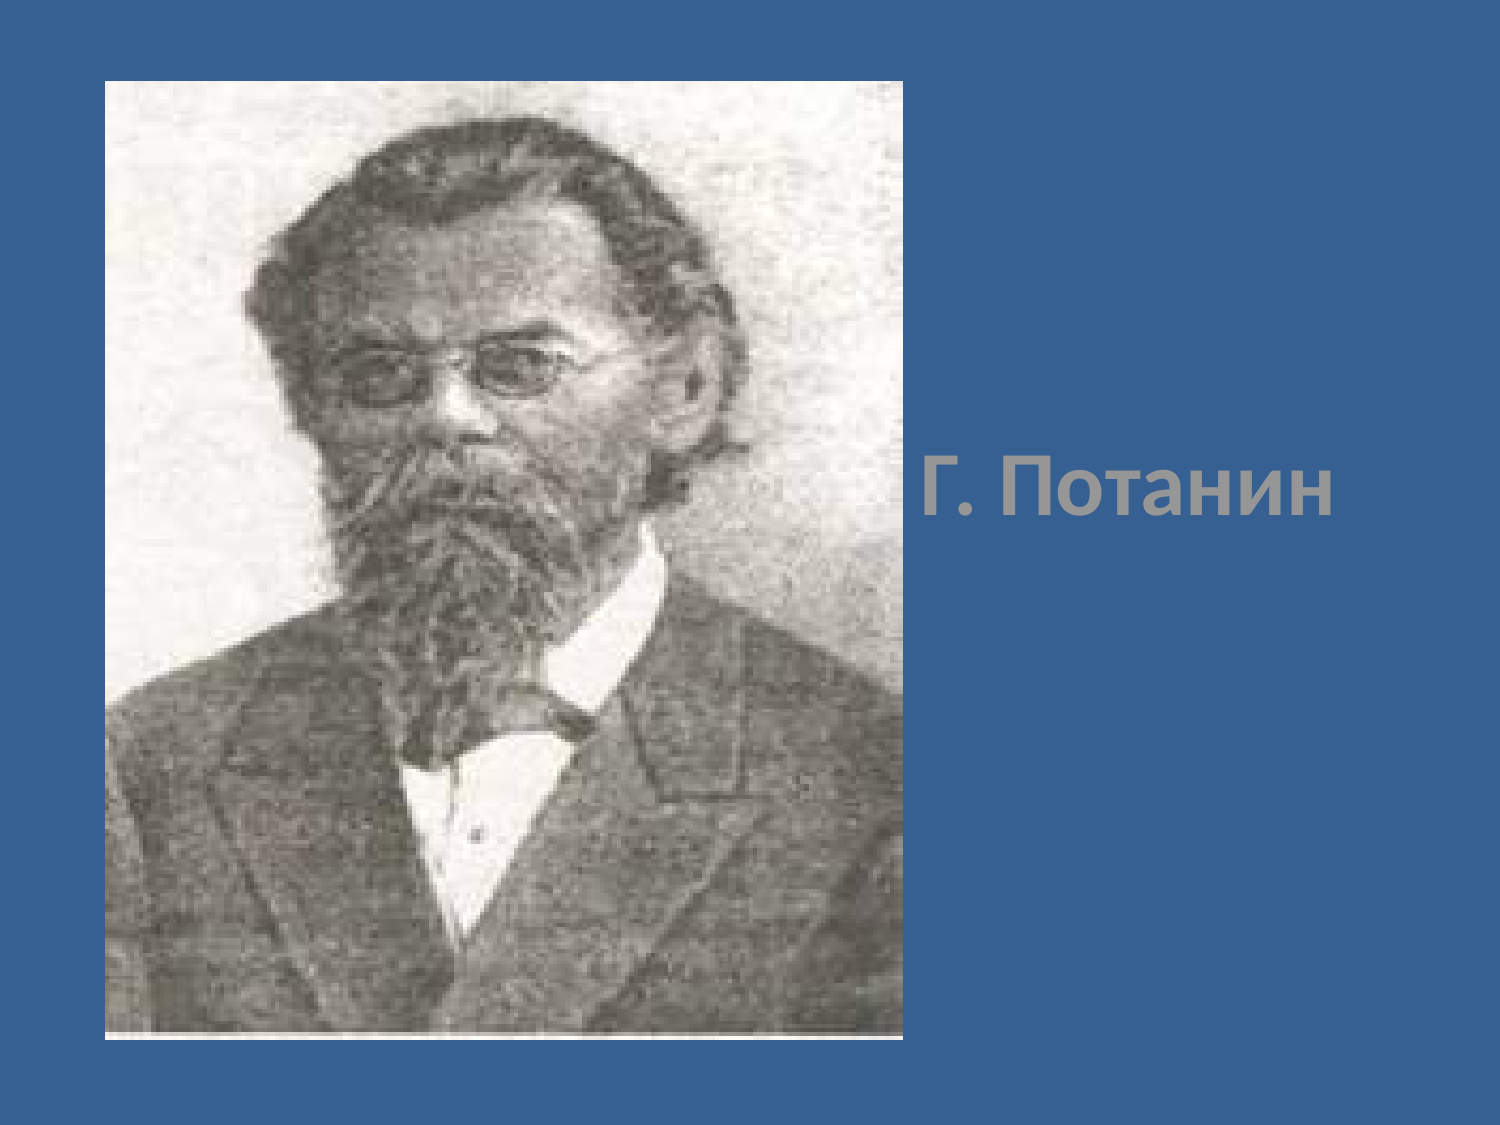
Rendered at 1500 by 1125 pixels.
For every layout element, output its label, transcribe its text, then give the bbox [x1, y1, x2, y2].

picture [105, 81, 903, 1040]
title Г. Потанин [908, 396, 1390, 560]
